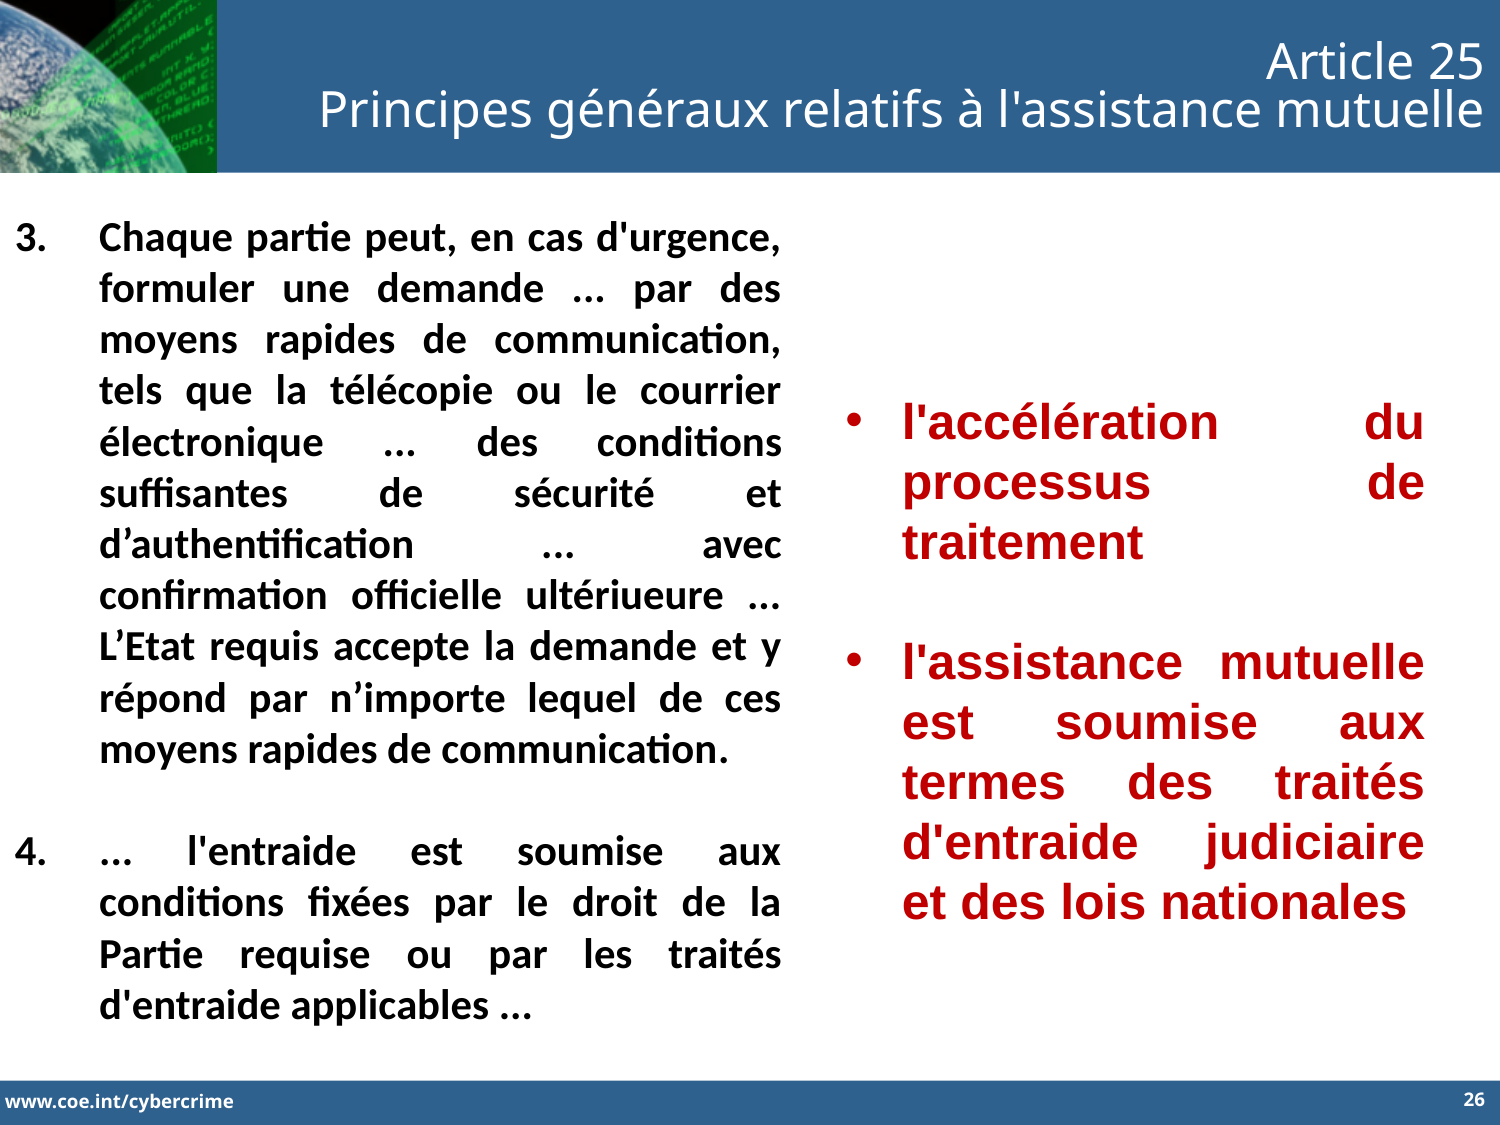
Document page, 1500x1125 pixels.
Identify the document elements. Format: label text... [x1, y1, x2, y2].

slide_number 26 [1149, 1079, 1500, 1125]
text_box Article 25 Principes généraux relatifs à l'assistance mutuelle [252, 13, 1500, 166]
picture [0, 1, 217, 173]
text_box Chaque partie peut, en cas d'urgence, formuler une demande ... par des moyens rapides de communication, tels que la télécopie ou le courrier électronique ... des conditions suffisantes de sécurité et d’authentification ... avec confirmation officielle ultériueure ... L’Etat requis accepte la demande et y répond par n’importe lequel de ces moyens rapides de communication. ... l'entraide est soumise aux conditions fixées par le droit de la Partie requise ou par les traités d'entraide applicables ... [0, 201, 798, 1036]
text_box l'accélération du processus de traitement l'assistance mutuelle est soumise aux termes des traités d'entraide judiciaire et des lois nationales [830, 381, 1440, 937]
